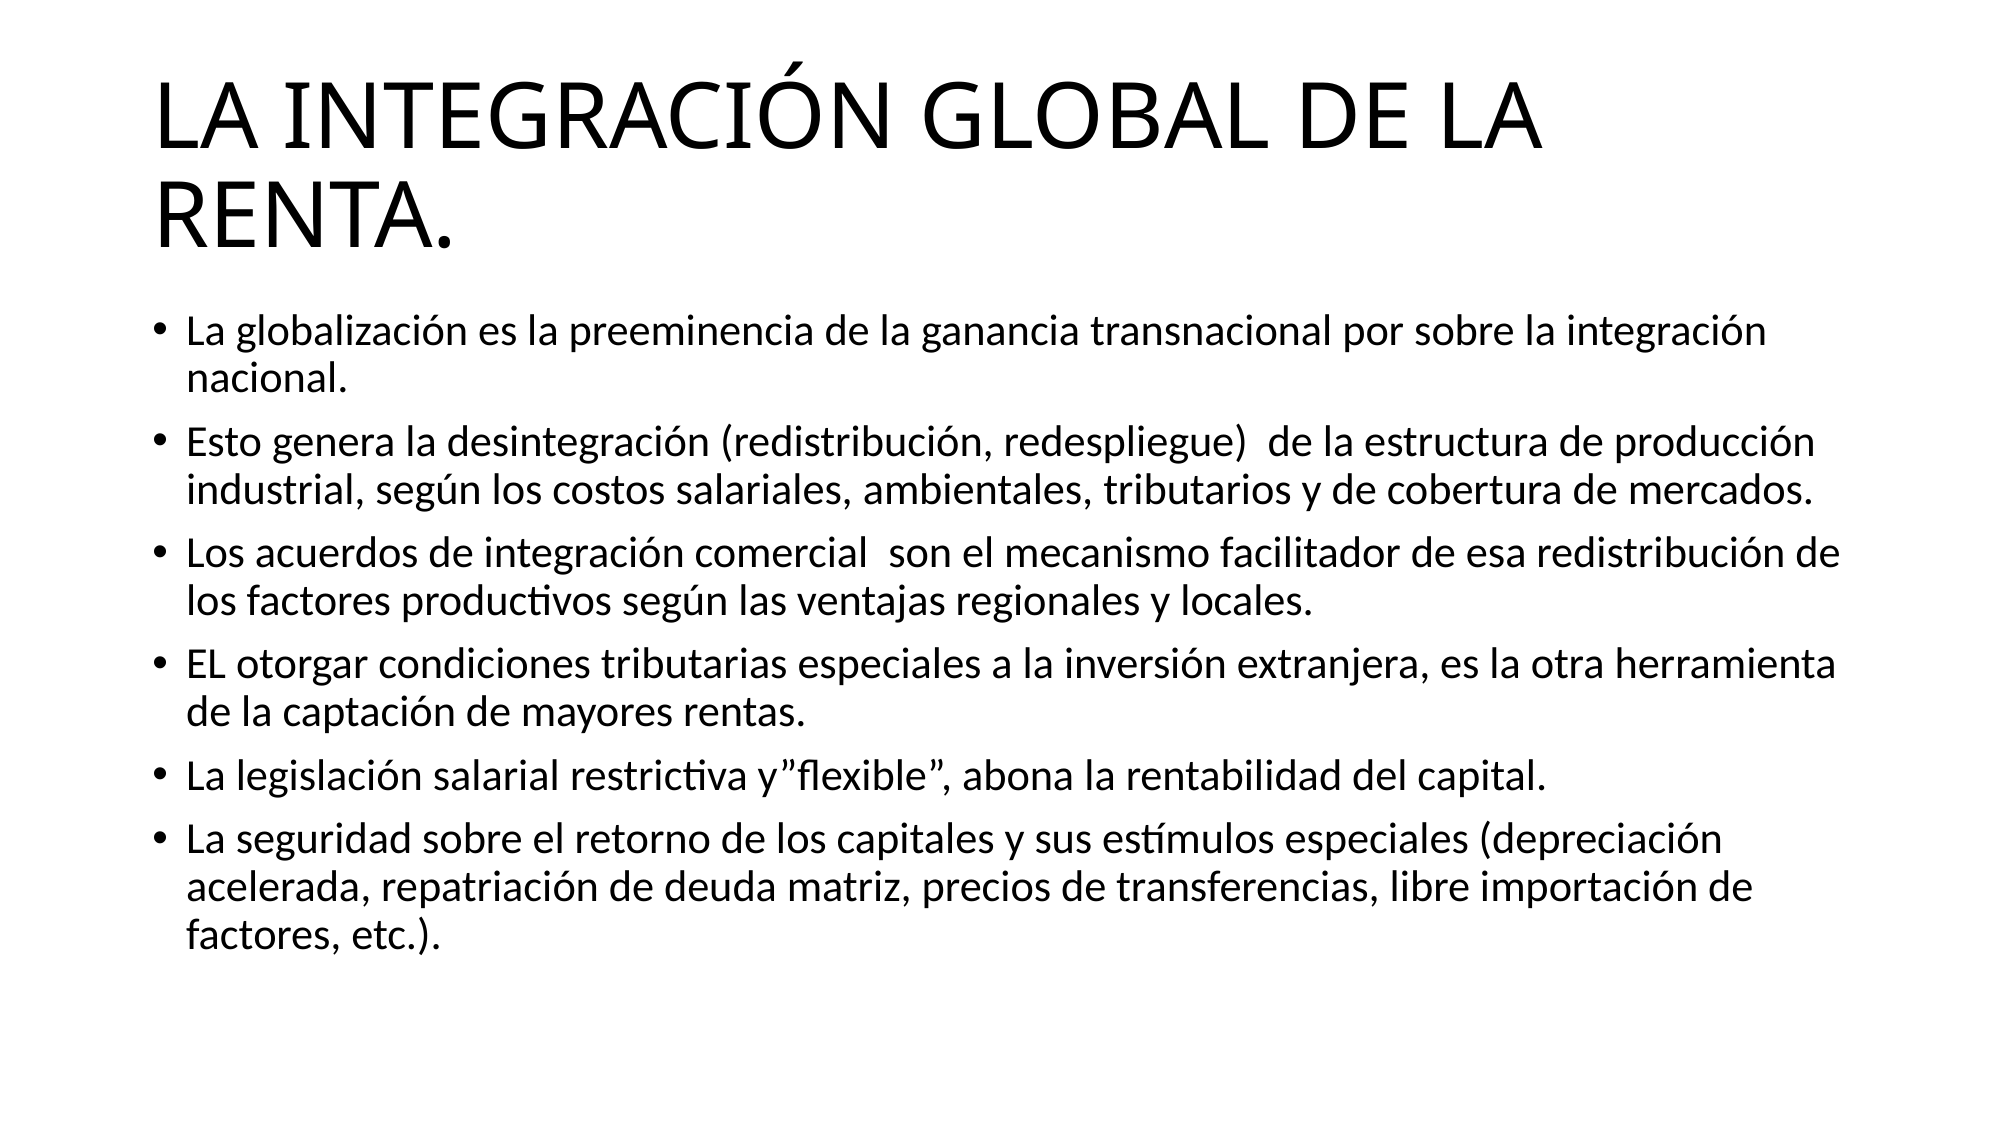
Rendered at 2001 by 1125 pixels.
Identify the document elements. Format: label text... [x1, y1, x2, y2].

list La globalización es la preeminencia de la ganancia transnacional por sobre la integración nacional. Esto genera la desintegración (redistribución, redespliegue) de la estructura de producción industrial, según los costos salariales, ambientales, tributarios y de cobertura de mercados. Los acuerdos de integración comercial son el mecanismo facilitador de esa redistribución de los factores productivos según las ventajas regionales y locales. EL otorgar condiciones tributarias especiales a la inversión extranjera, es la otra herramienta de la captación de mayores rentas. La legislación salarial restrictiva y”flexible”, abona la rentabilidad del capital. La seguridad sobre el retorno de los capitales y sus estímulos especiales (depreciación acelerada, repatriación de deuda matriz, precios de transferencias, libre importación de factores, etc.). [137, 299, 1863, 1014]
title LA INTEGRACIÓN GLOBAL DE LA RENTA. [137, 59, 1863, 278]
